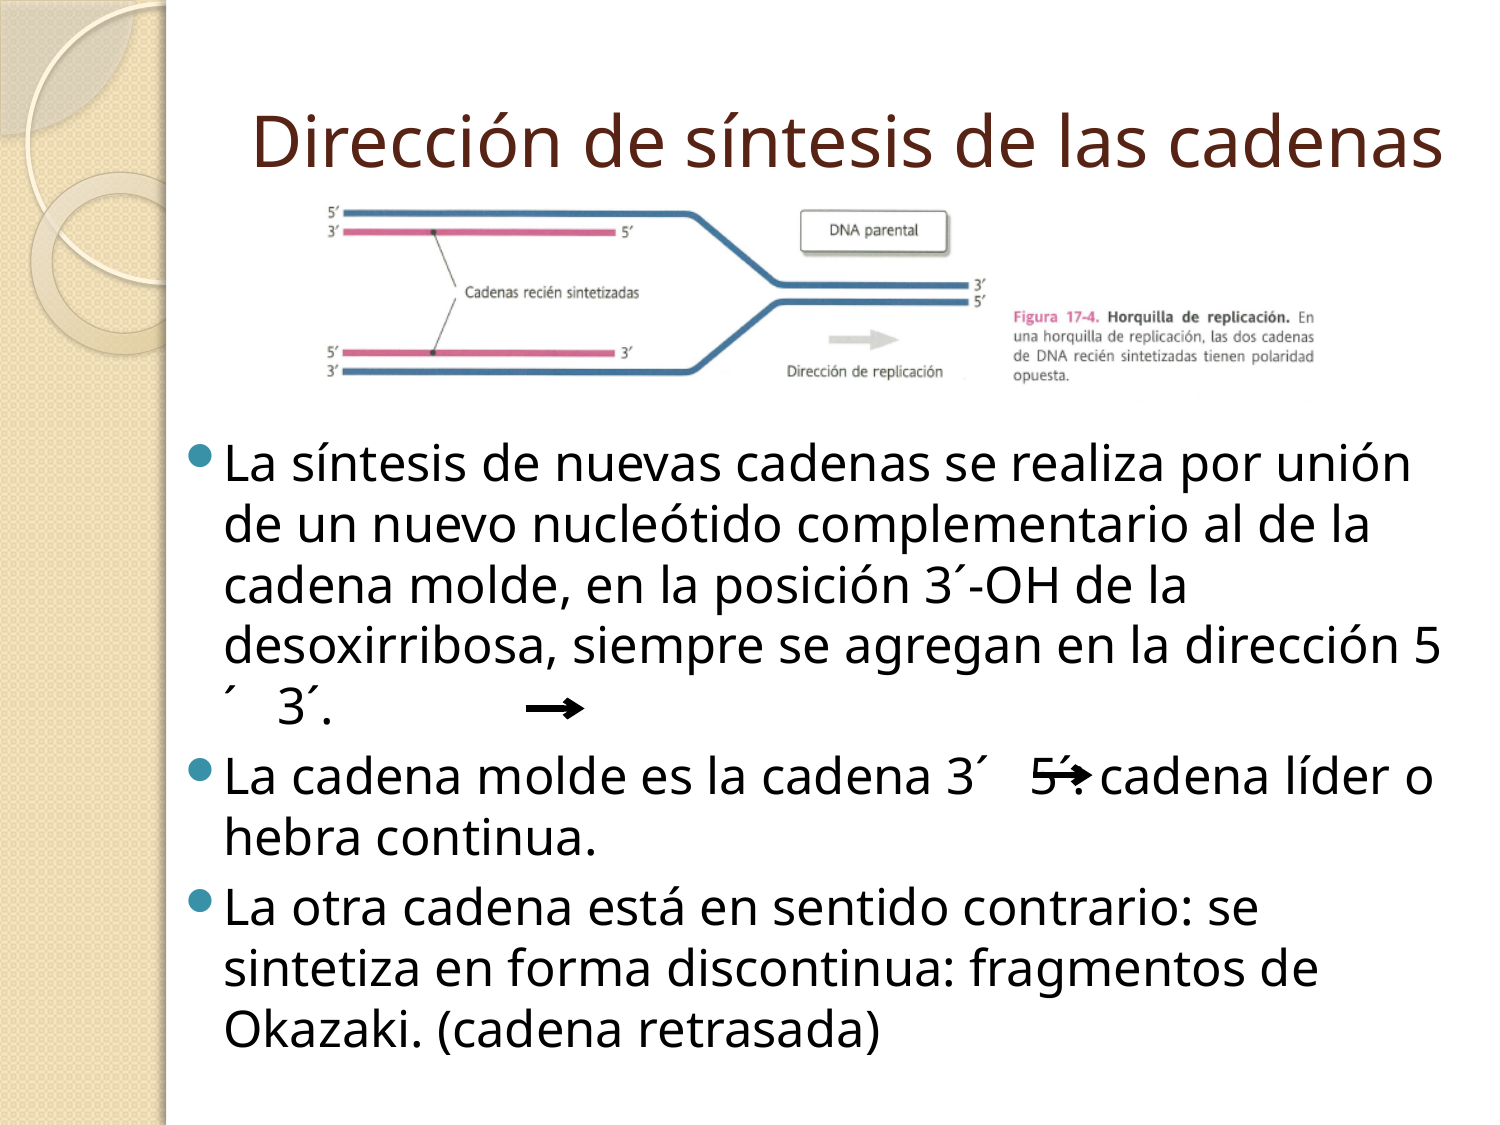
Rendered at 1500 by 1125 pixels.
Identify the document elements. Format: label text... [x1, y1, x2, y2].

picture [300, 184, 1353, 406]
title Dirección de síntesis de las cadenas [235, 45, 1466, 233]
list La síntesis de nuevas cadenas se realiza por unión de un nuevo nucleótido complementario al de la cadena molde, en la posición 3´-OH de la desoxirribosa, siempre se agregan en la dirección 5´ 3´. La cadena molde es la cadena 3´ 5´: cadena líder o hebra continua. La otra cadena está en sentido contrario: se sintetiza en forma discontinua: fragmentos de Okazaki. (cadena retrasada) [159, 282, 1466, 1071]
